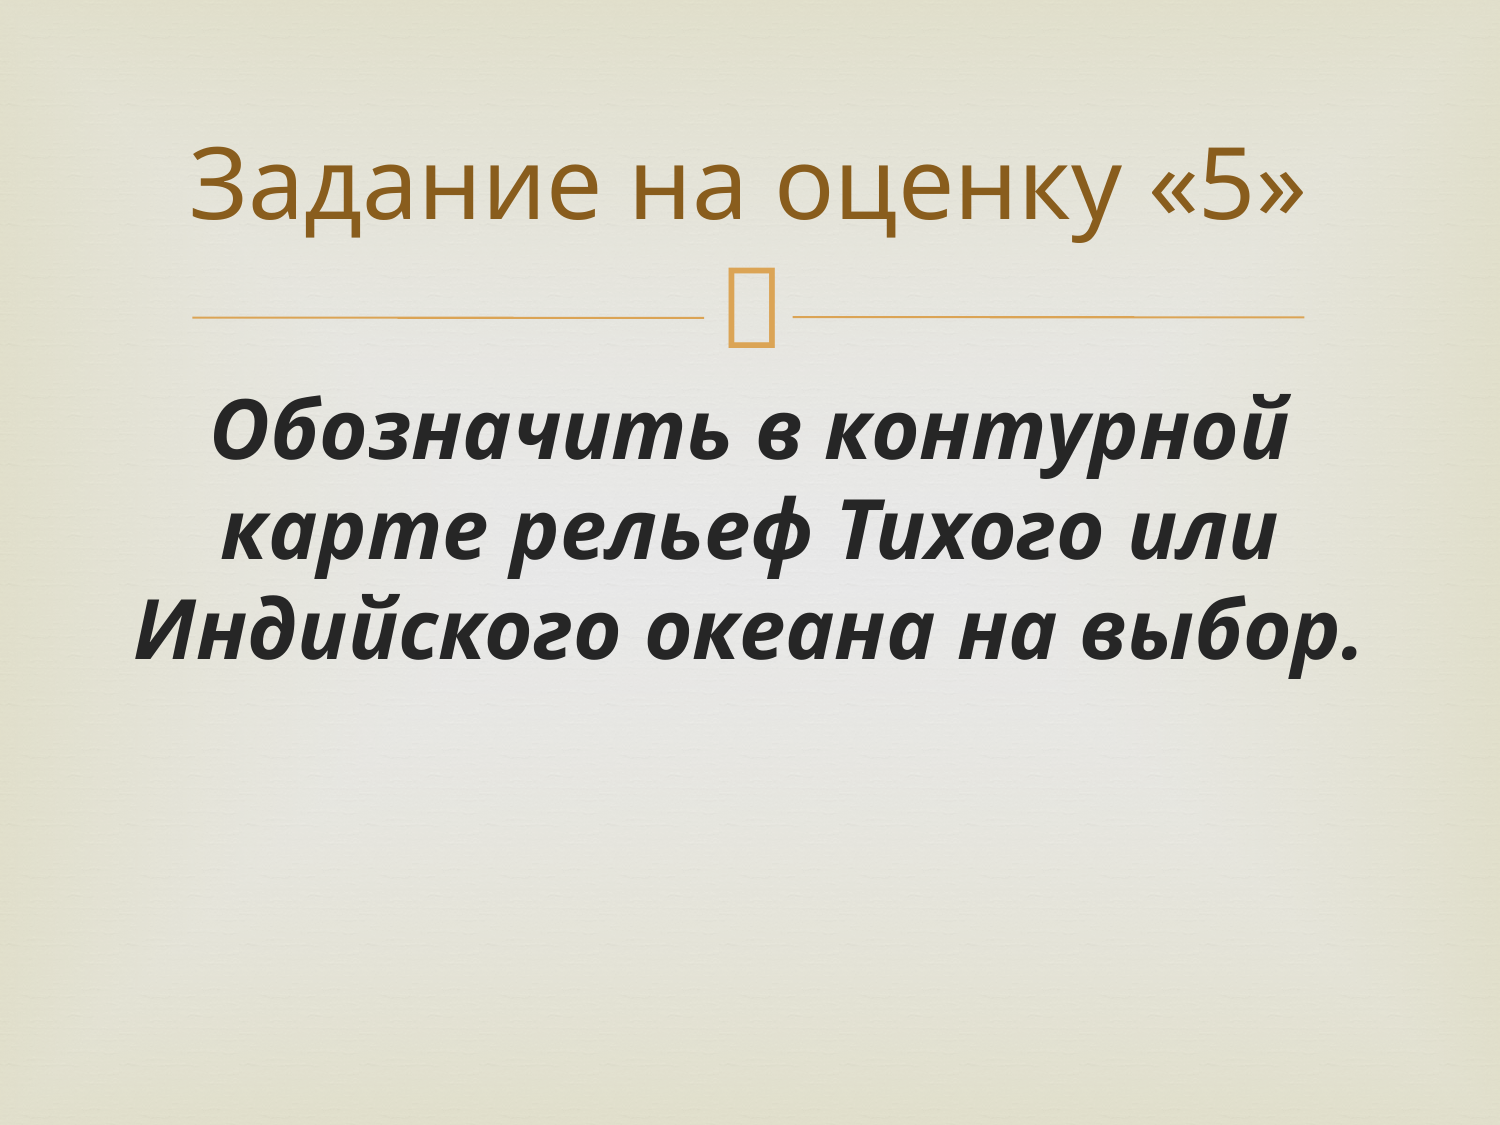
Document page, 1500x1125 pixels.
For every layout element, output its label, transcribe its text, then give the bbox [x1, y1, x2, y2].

title Задание на оценку «5» [112, 93, 1386, 267]
list Обозначить в контурной карте рельеф Тихого или Индийского океана на выбор. [114, 368, 1386, 1005]
